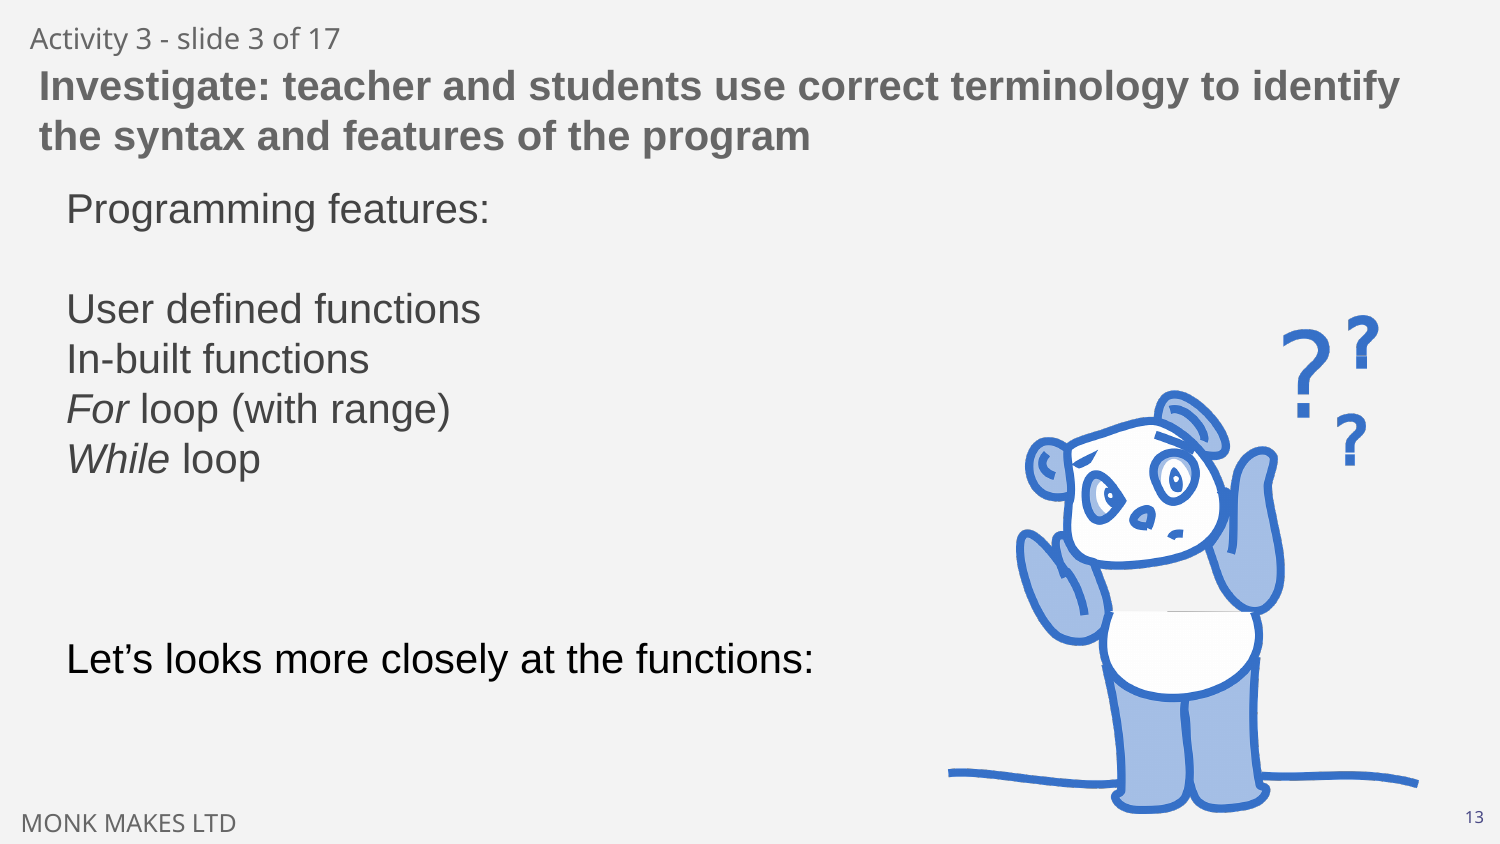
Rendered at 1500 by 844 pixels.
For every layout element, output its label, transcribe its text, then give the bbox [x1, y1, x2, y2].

subtitle Activity 3 - slide 3 of 17 [14, 0, 1500, 52]
text_box Programming features: User defined functions In-built functions For loop (with range) While loop Let’s looks more closely at the functions: i.e. What programming features did you spot? [51, 166, 1422, 793]
picture [944, 315, 1423, 814]
title Investigate: teacher and students use correct terminology to identify the syntax and features of the program [24, 52, 1422, 167]
slide_number ‹#› [1448, 792, 1500, 844]
